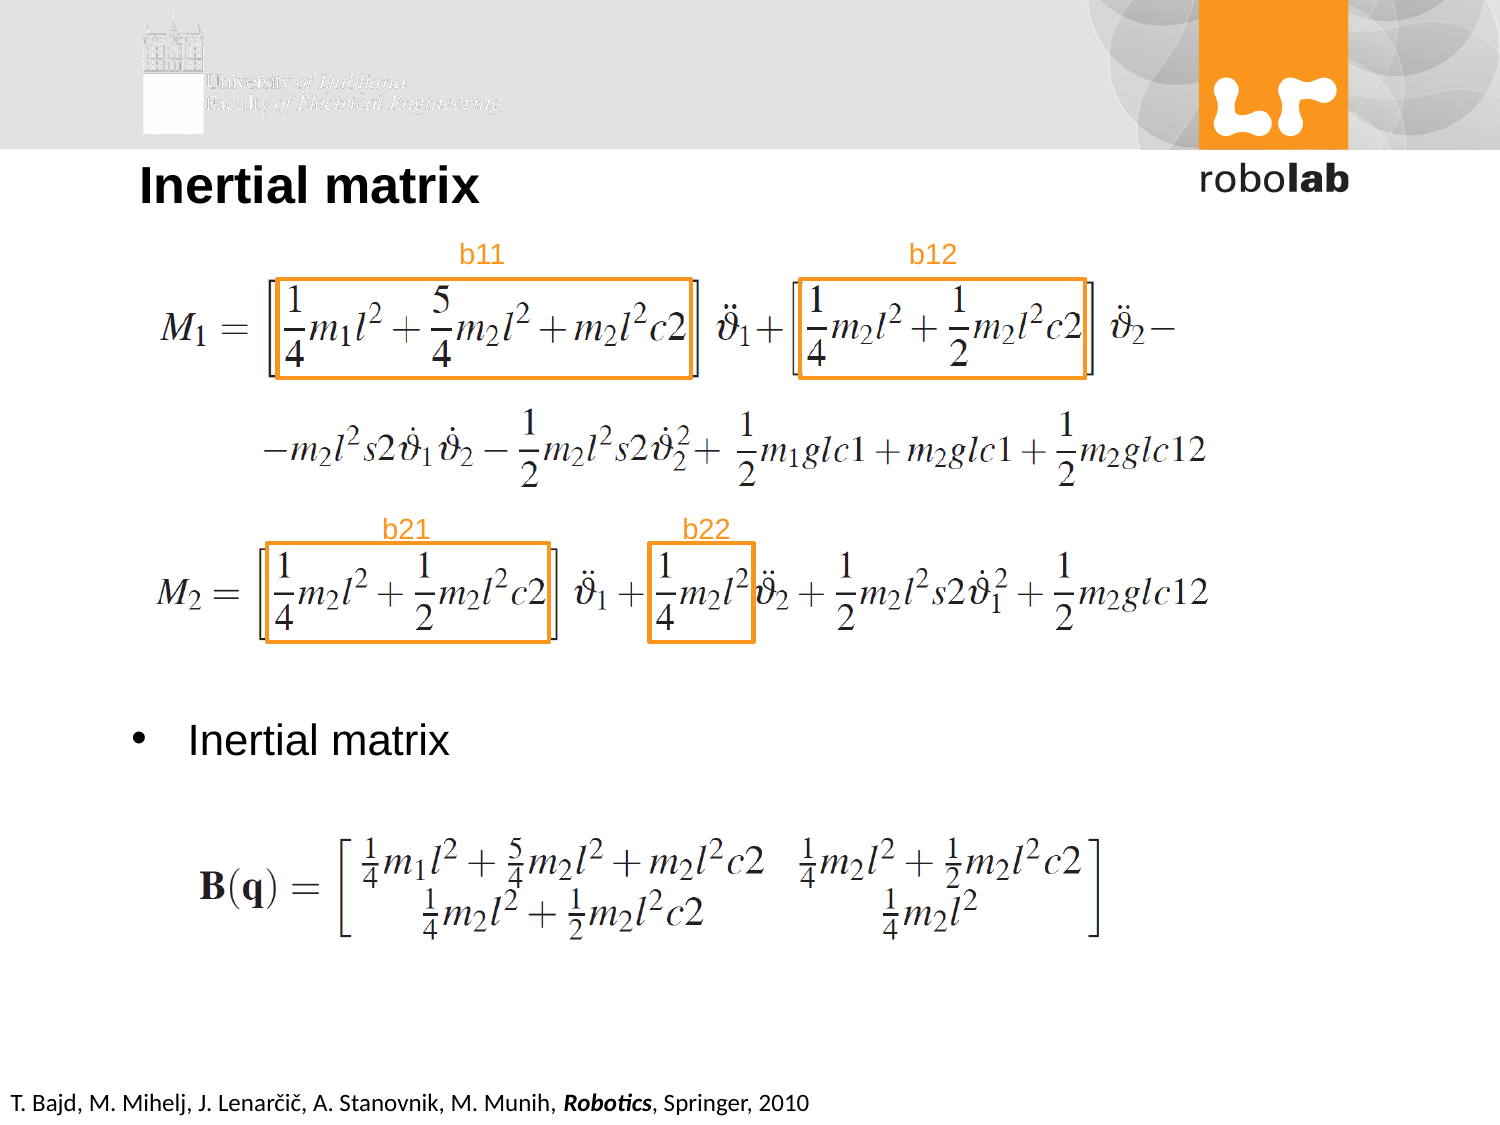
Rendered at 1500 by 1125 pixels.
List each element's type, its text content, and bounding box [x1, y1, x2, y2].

text_box b21 [367, 503, 446, 537]
picture [194, 833, 1105, 940]
picture [143, 10, 501, 94]
text_box b12 [894, 228, 973, 277]
picture [998, 0, 1500, 196]
title Inertial matrix [124, 94, 1306, 272]
list Inertial matrix [116, 704, 1298, 998]
text_box b11 [444, 228, 521, 277]
picture [150, 538, 1211, 646]
text_box b22 [667, 503, 747, 537]
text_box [150, 278, 1207, 492]
